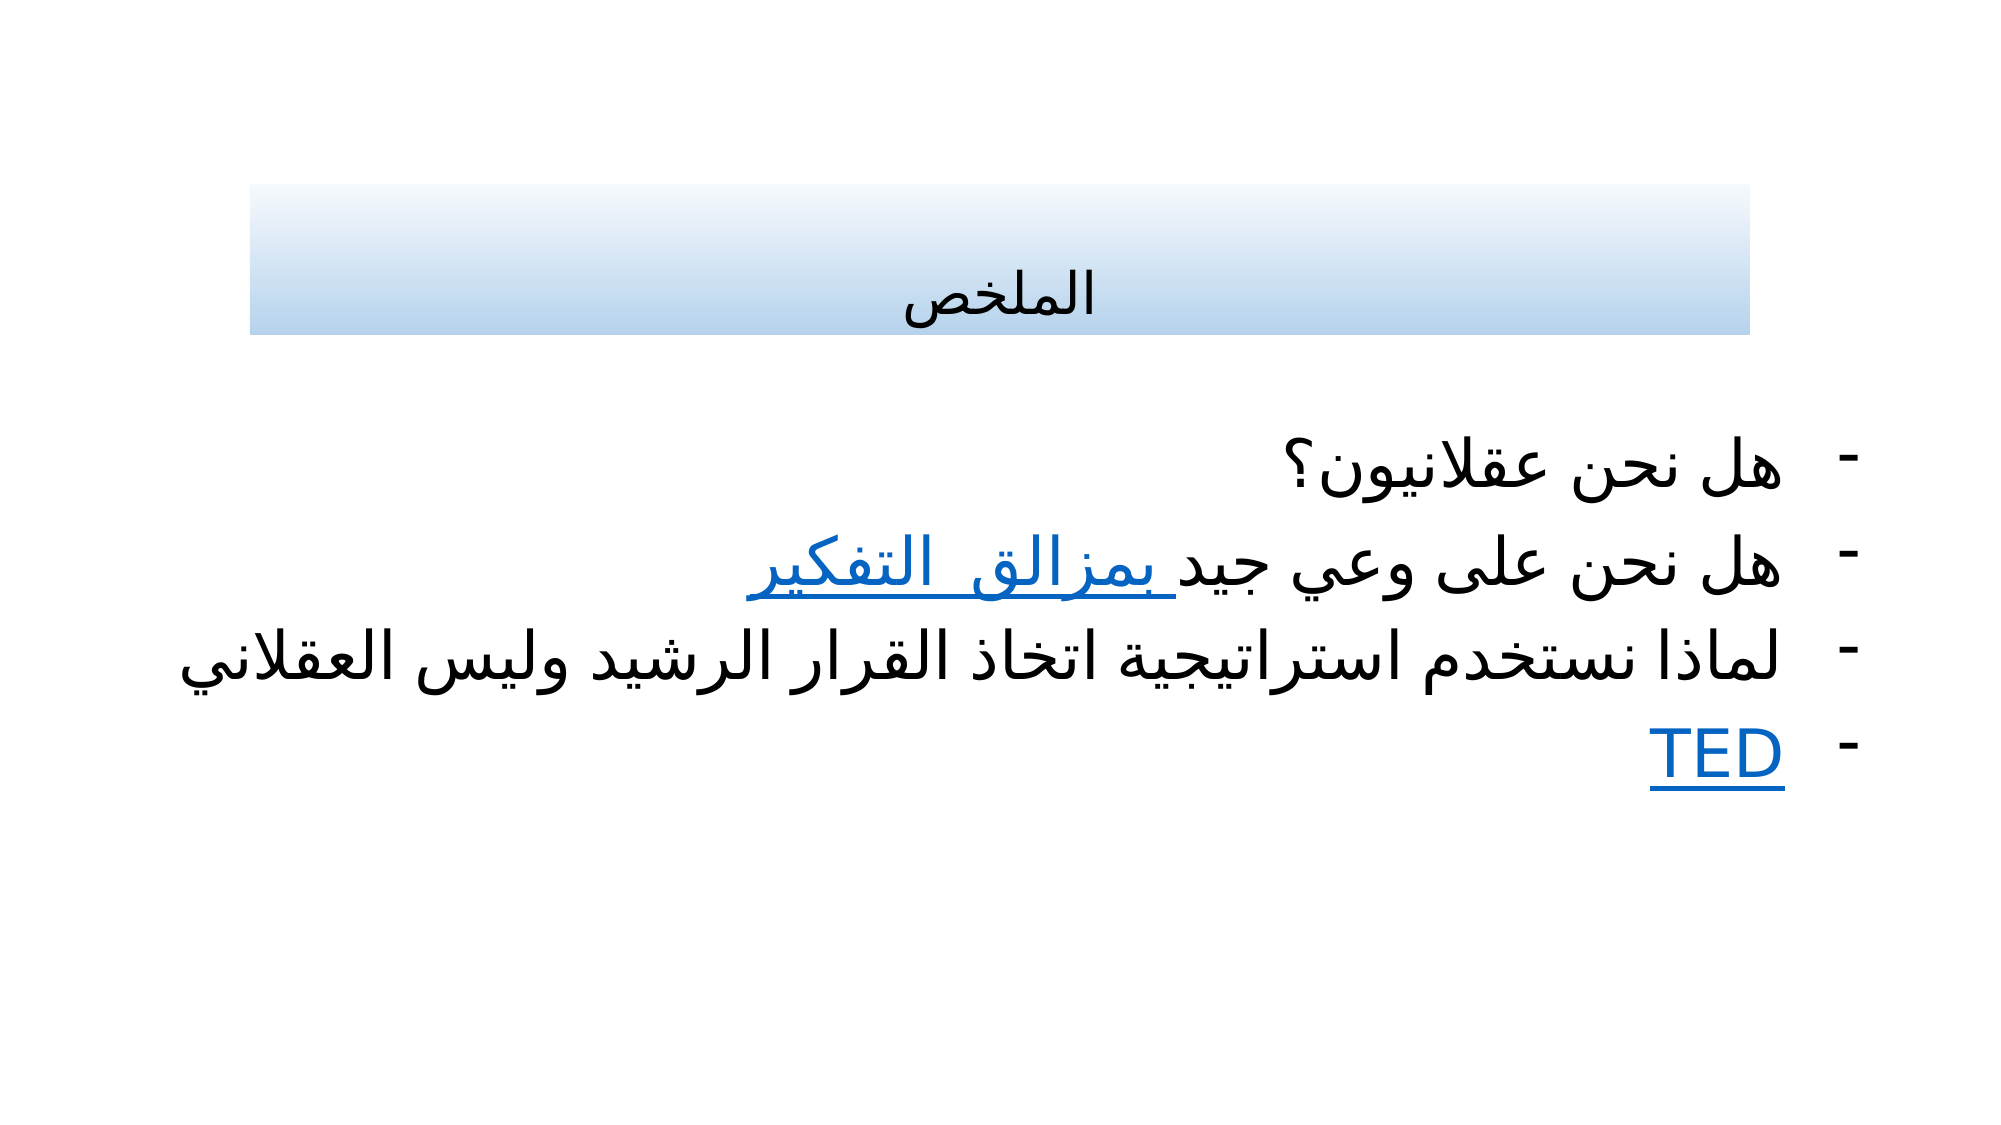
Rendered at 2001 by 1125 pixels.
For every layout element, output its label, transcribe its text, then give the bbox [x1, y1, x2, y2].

title الملخص [249, 184, 1750, 335]
subtitle هل نحن عقلانيون؟ هل نحن على وعي جيد بمزالق التفكير لماذا نستخدم استراتيجية اتخاذ القرار الرشيد وليس العقلاني TED [117, 422, 1875, 1076]
